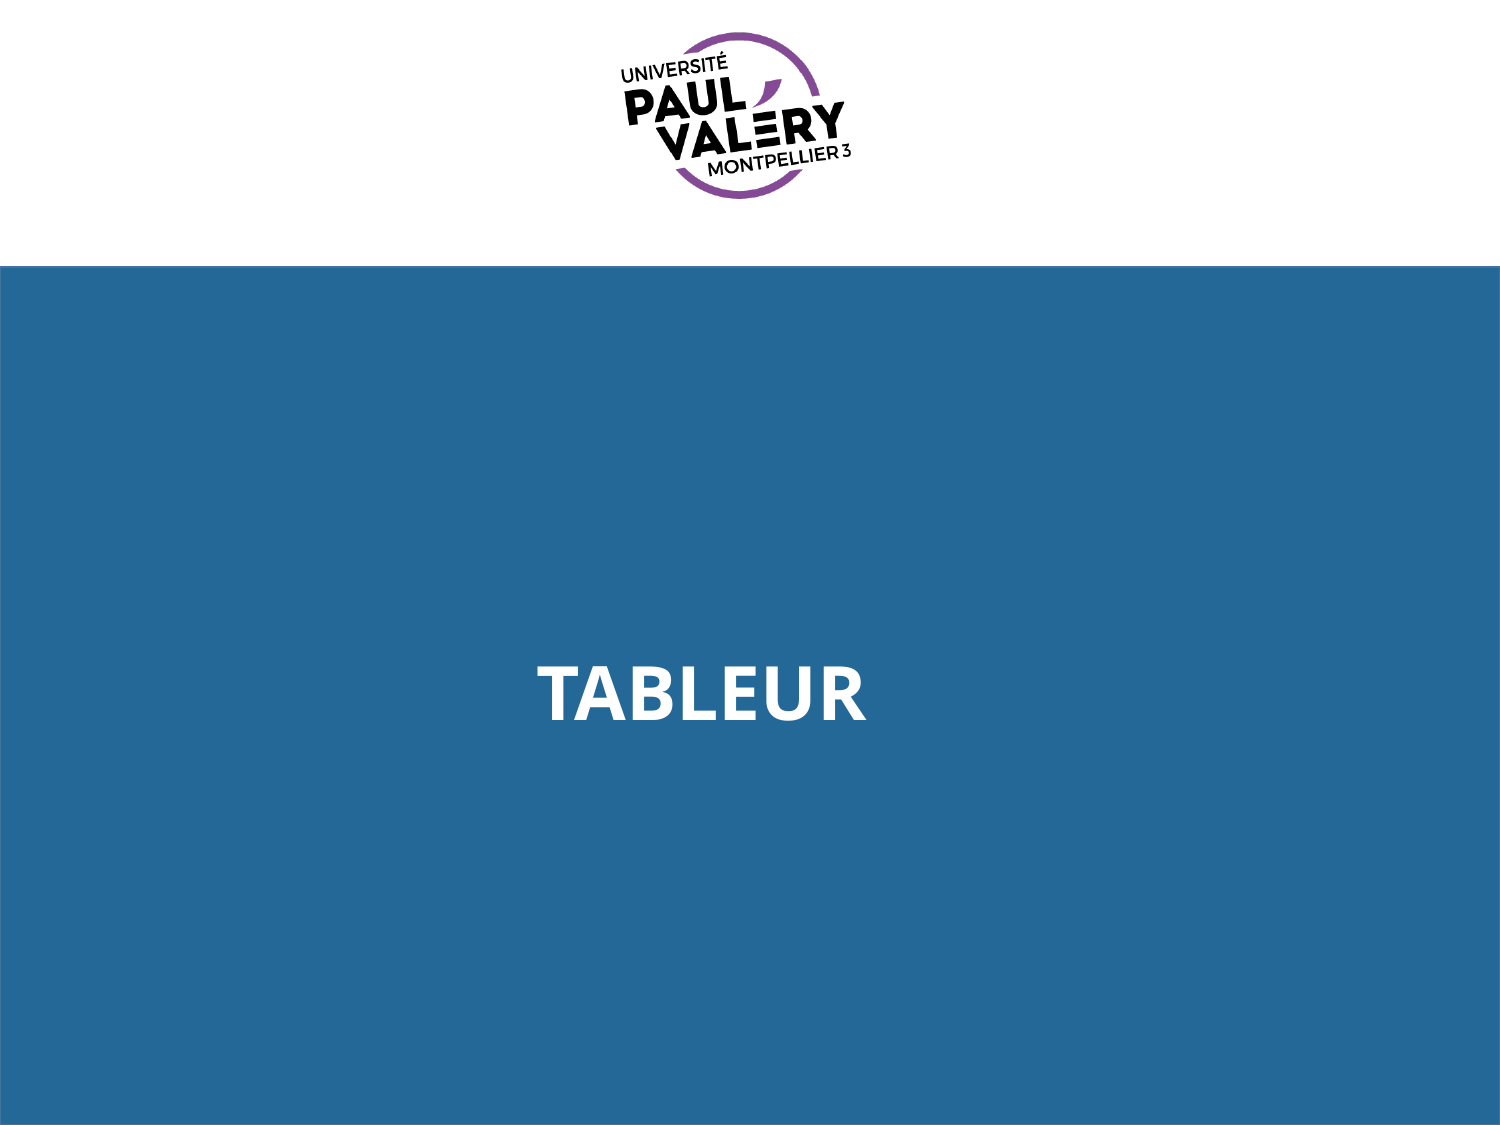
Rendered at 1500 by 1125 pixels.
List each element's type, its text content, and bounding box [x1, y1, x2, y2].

title Tableur [64, 579, 1340, 745]
picture [605, 22, 867, 210]
